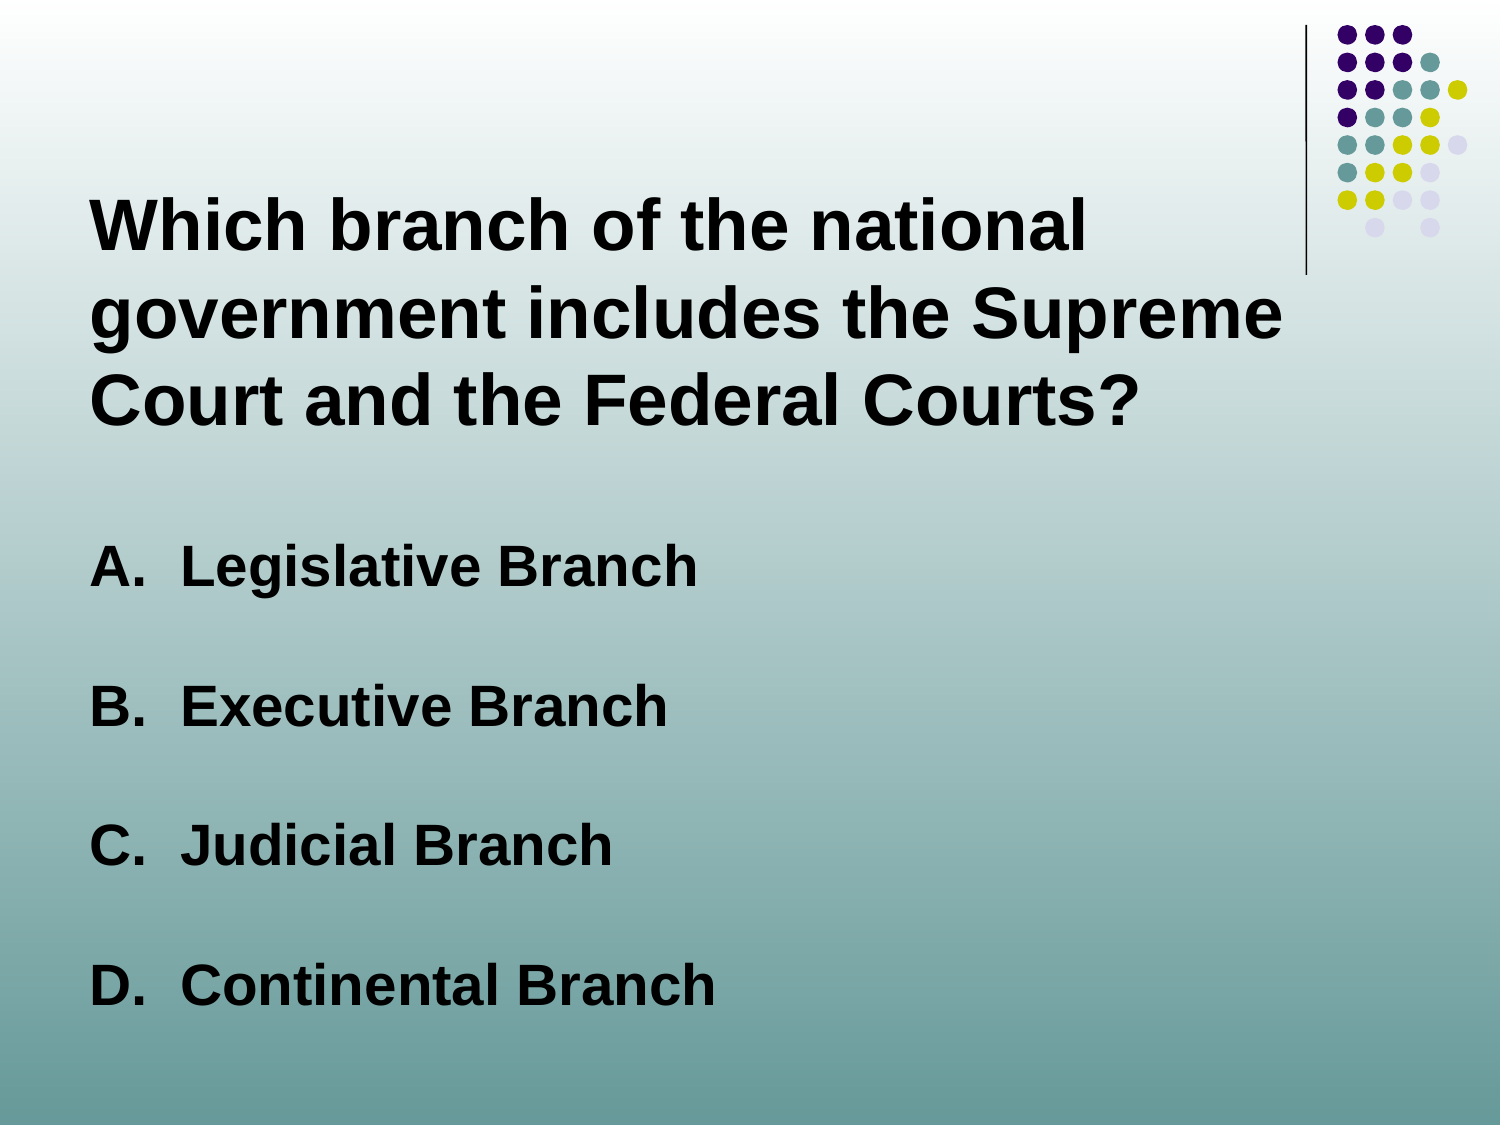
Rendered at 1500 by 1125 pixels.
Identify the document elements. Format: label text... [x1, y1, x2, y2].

text_box Which branch of the national government includes the Supreme Court and the Federal Courts? A. Legislative Branch B. Executive Branch C. Judicial Branch D. Continental Branch [75, 899, 1313, 1113]
